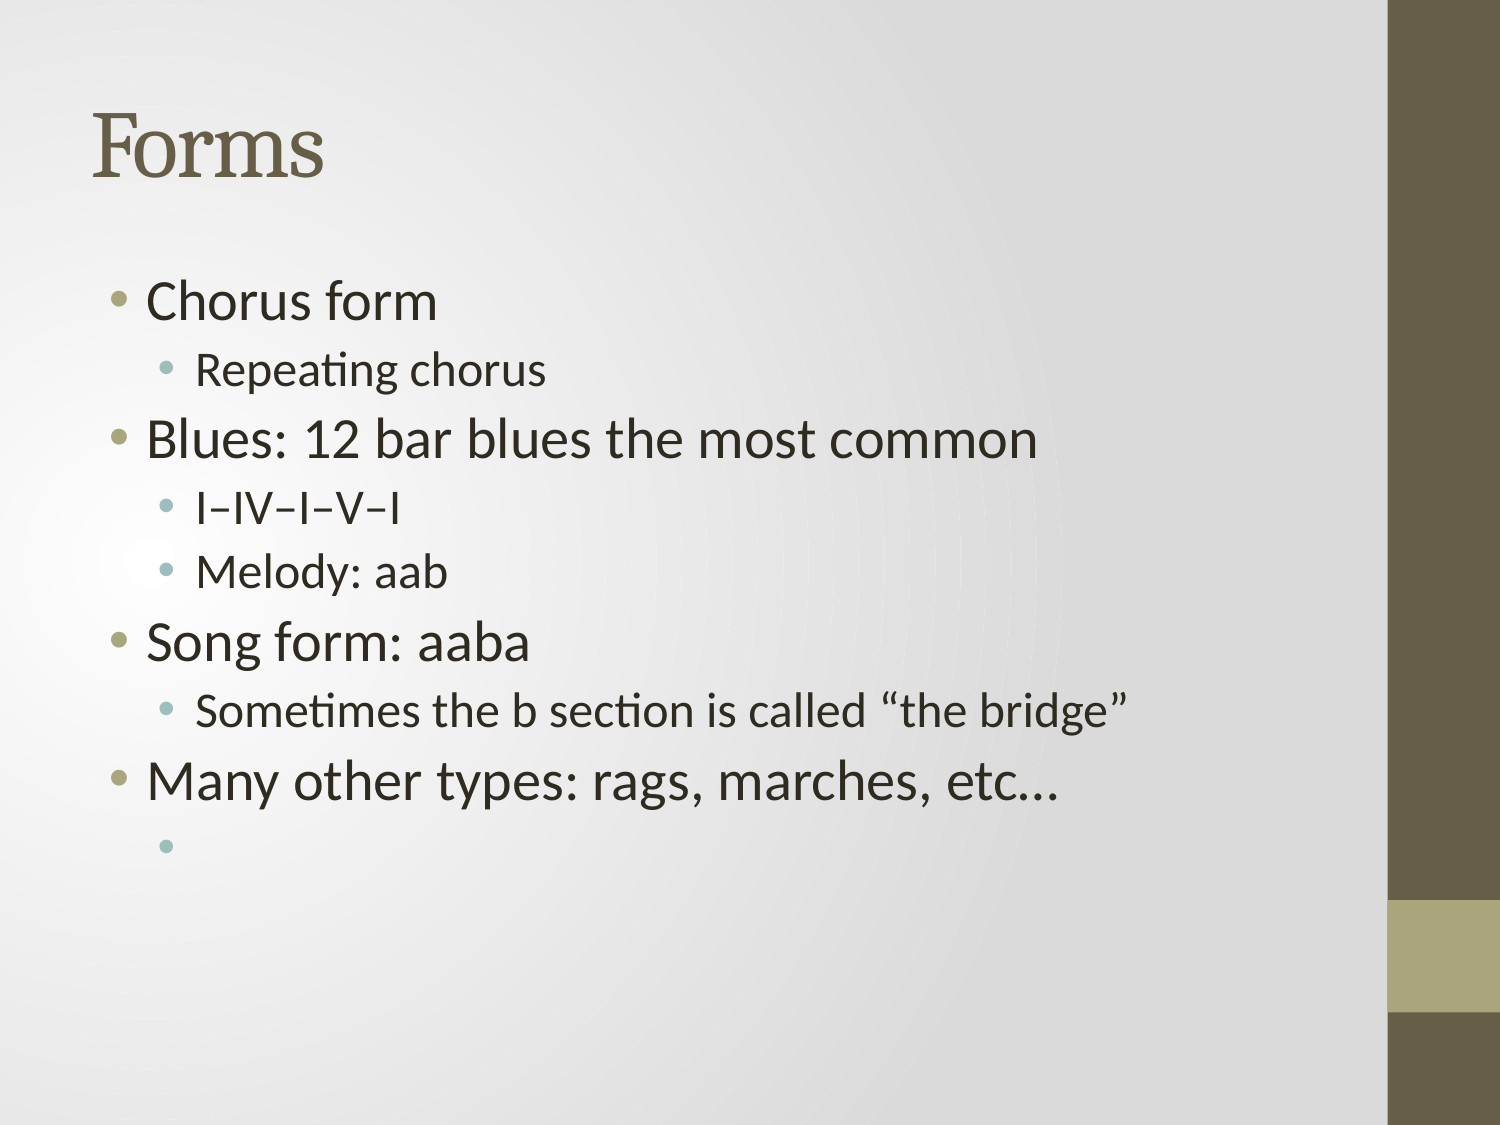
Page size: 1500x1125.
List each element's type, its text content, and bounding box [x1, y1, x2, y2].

list Chorus form Repeating chorus Blues: 12 bar blues the most common I–IV–I–V–I Melody: aab Song form: aaba Sometimes the b section is called “the bridge” Many other types: rags, marches, etc… [75, 262, 1325, 1050]
title Forms [75, 45, 1325, 233]
